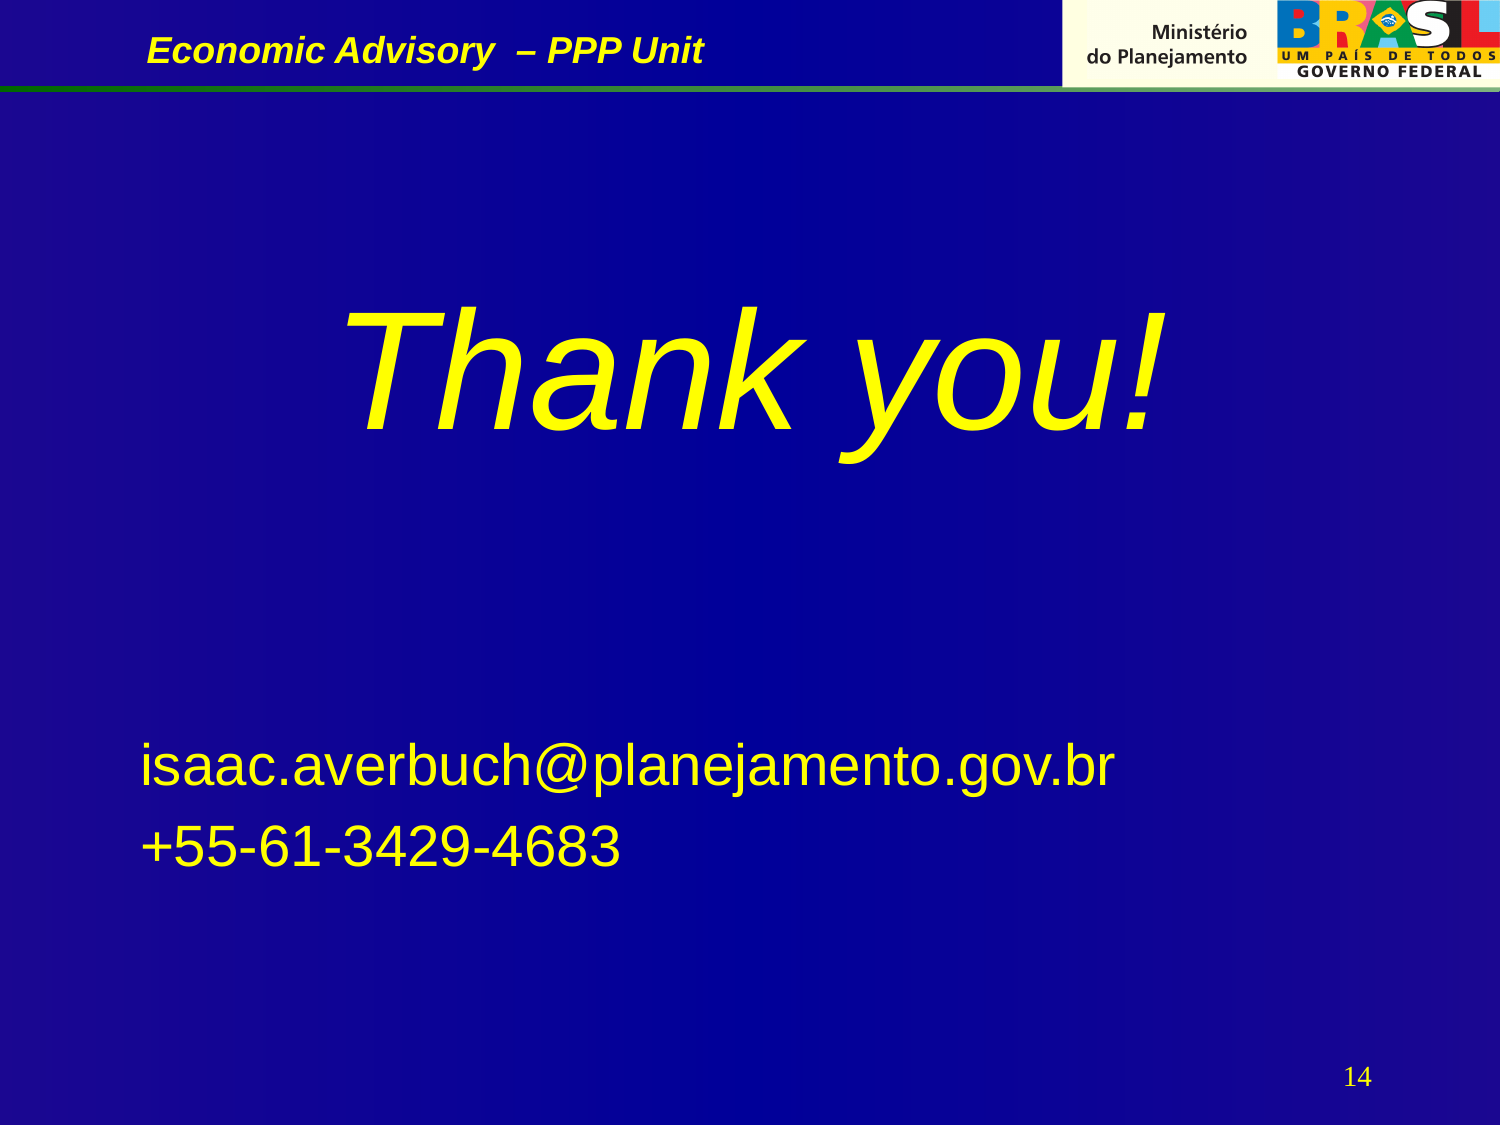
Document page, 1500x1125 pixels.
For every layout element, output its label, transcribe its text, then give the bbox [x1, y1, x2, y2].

subtitle isaac.averbuch@planejamento.gov.br +55-61-3429-4683 [124, 637, 1376, 926]
picture [1087, 0, 1500, 79]
slide_number 14 [1074, 1024, 1388, 1101]
title Thank you! [112, 162, 1388, 563]
